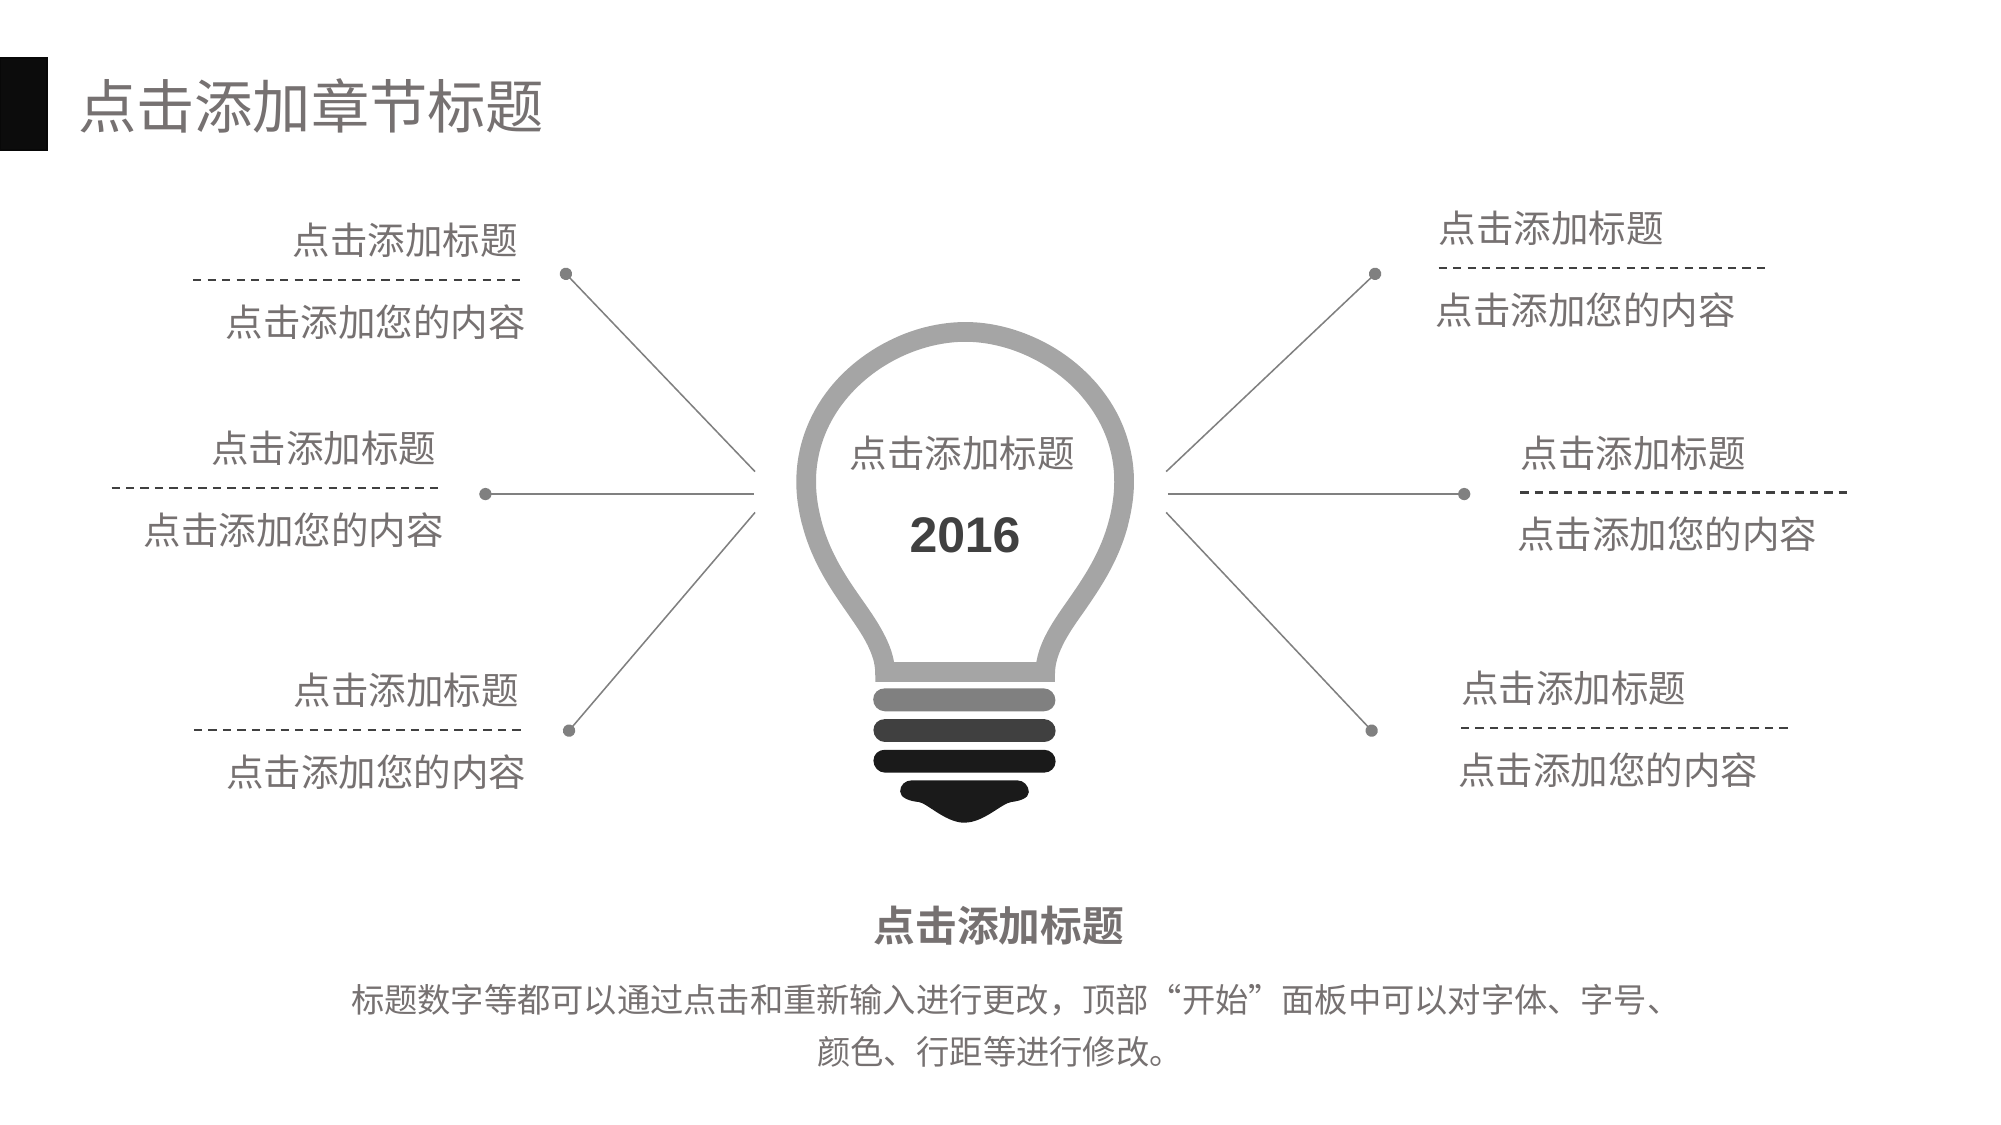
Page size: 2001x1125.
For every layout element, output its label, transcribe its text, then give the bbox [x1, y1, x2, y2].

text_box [794, 321, 1136, 823]
text_box 点击添加标题 [858, 892, 1139, 958]
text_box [1166, 273, 1465, 731]
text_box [169, 209, 541, 353]
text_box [87, 417, 459, 561]
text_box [170, 659, 542, 802]
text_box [485, 273, 756, 731]
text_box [1422, 657, 1794, 801]
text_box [1482, 422, 1853, 565]
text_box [1400, 197, 1772, 340]
text_box 点击添加章节标题 [63, 63, 560, 148]
text_box 标题数字等都可以通过点击和重新输入进行更改，顶部“开始”面板中可以对字体、字号、颜色、行距等进行修改。 [323, 960, 1677, 1079]
text_box [0, 57, 48, 151]
